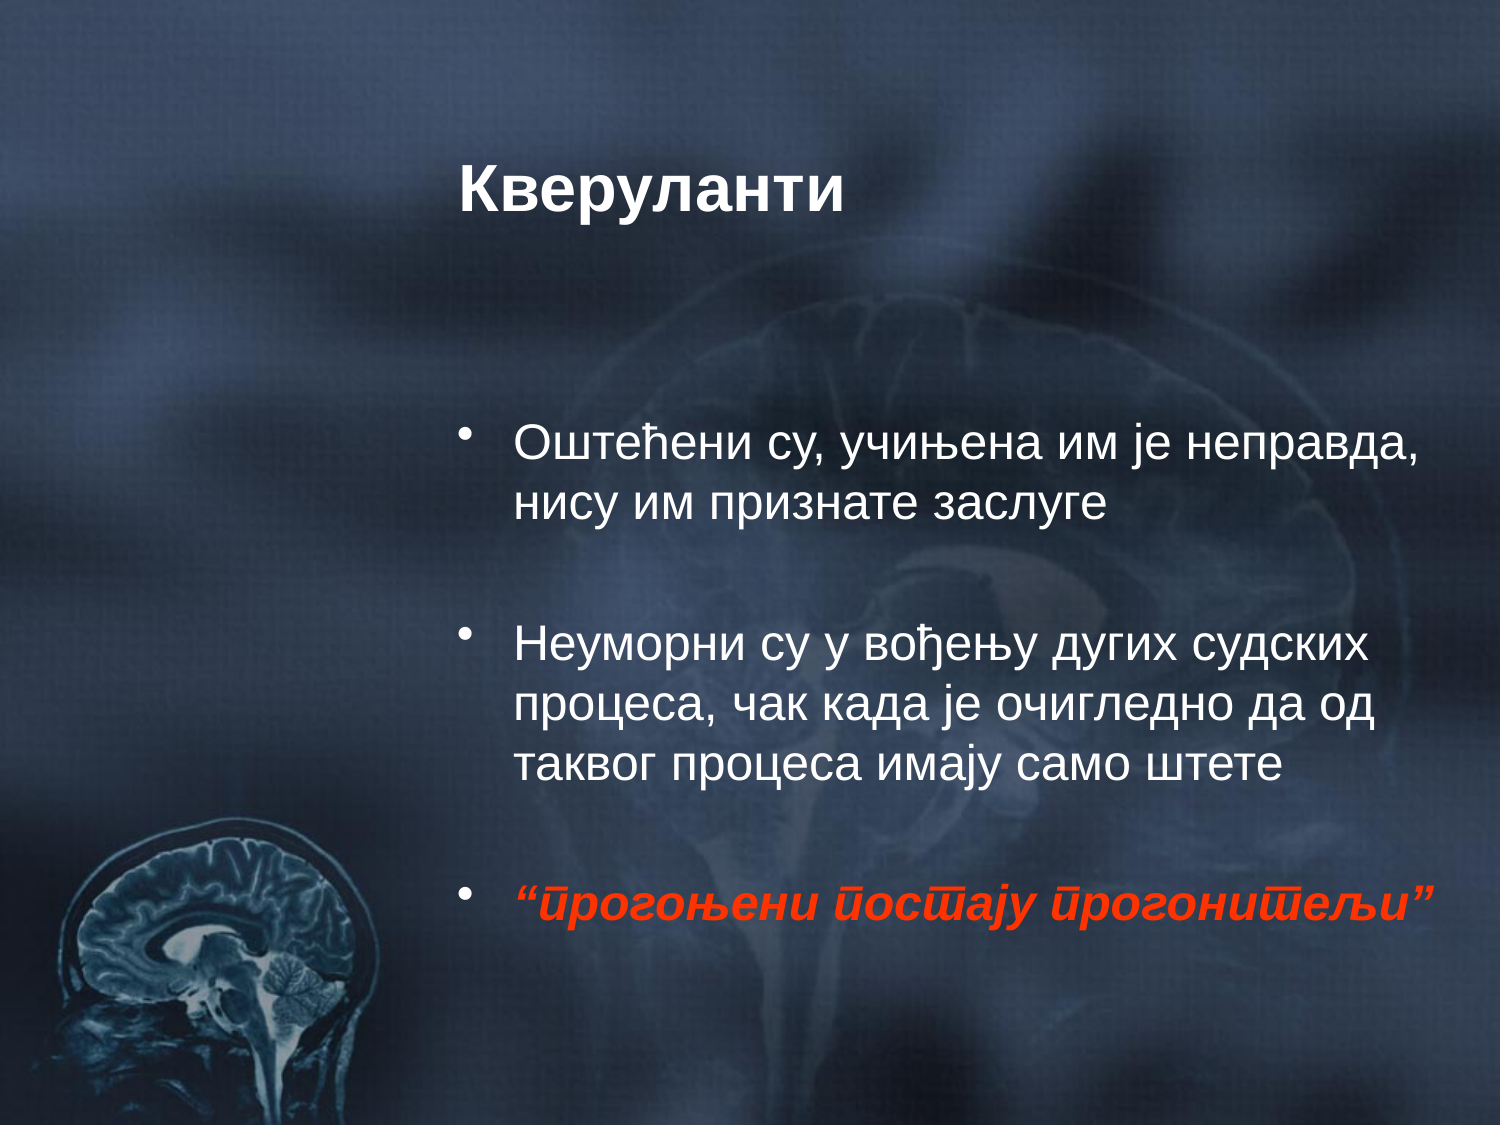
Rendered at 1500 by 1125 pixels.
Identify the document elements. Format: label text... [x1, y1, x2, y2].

title Кверуланти [443, 44, 1480, 233]
list Оштећени су, учињена им је неправда, нису им признате заслуге Неуморни су у вођењу дугих судских процеса, чак када је очигледно да од таквог процеса имају само штете “прогоњени постају прогонитељи” [441, 262, 1480, 1006]
picture [0, 0, 1500, 1125]
